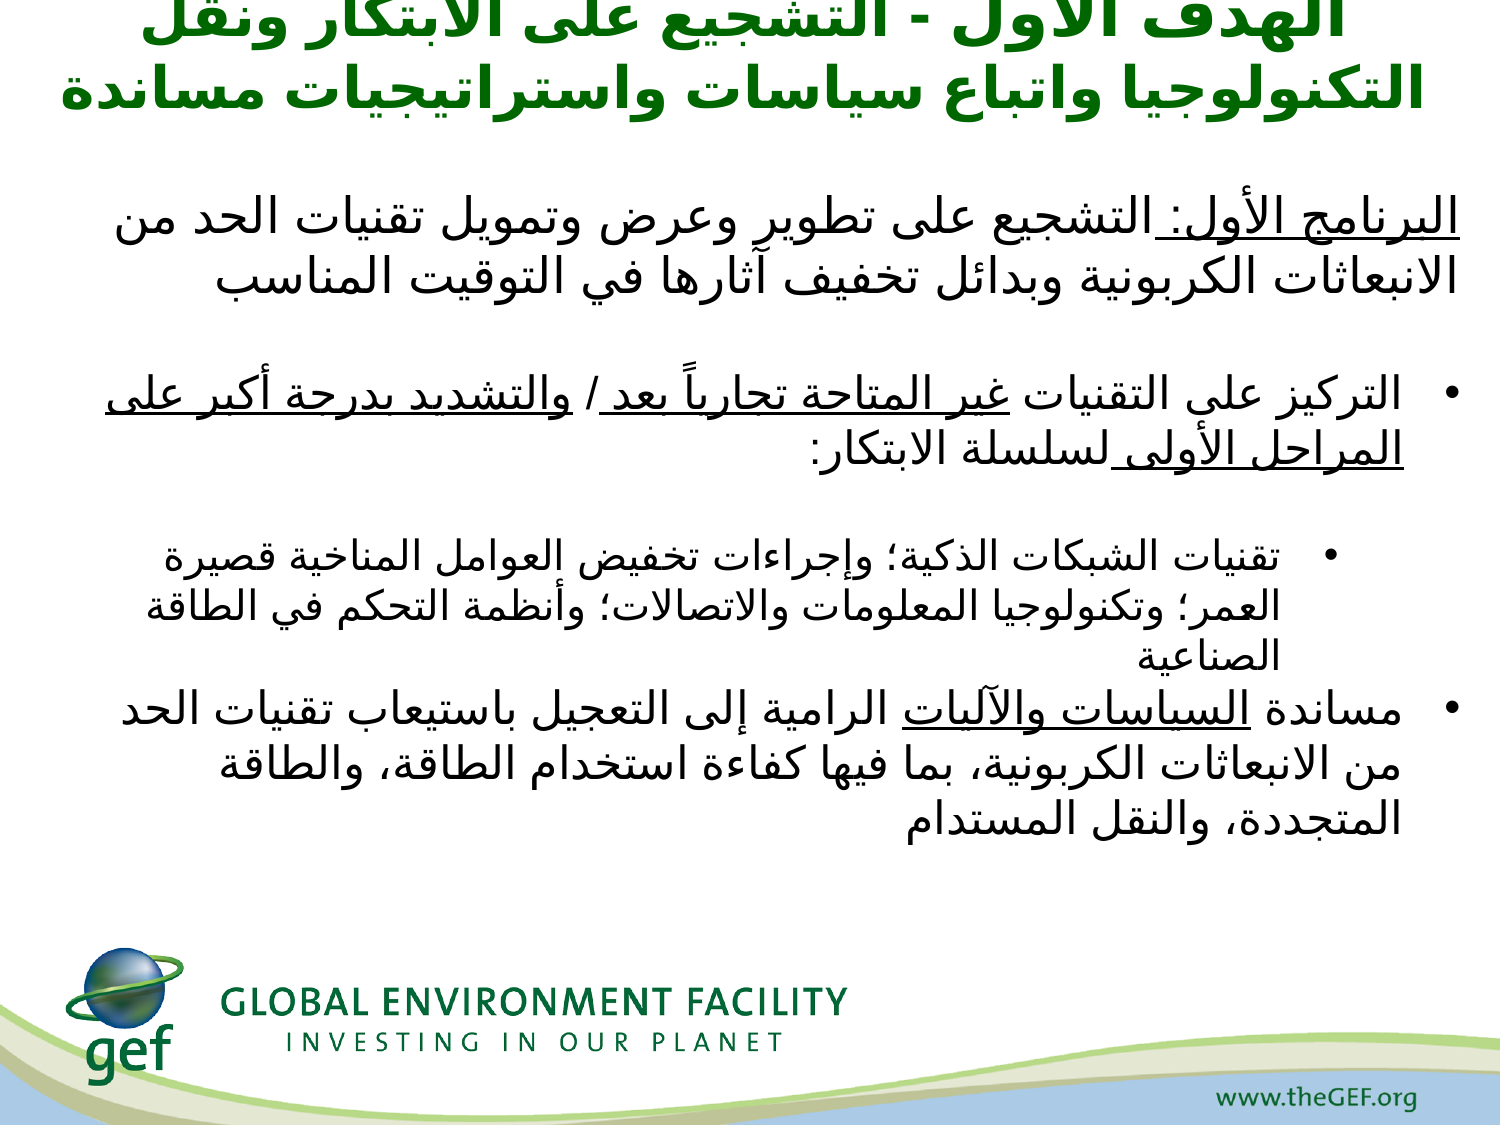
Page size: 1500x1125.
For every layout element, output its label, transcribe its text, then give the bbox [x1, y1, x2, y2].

text_box البرنامج الأول: التشجيع على تطوير وعرض وتمويل تقنيات الحد من الانبعاثات الكربونية وبدائل تخفيف آثارها في التوقيت المناسب التركيز على التقنيات غير المتاحة تجارياً بعد / والتشديد بدرجة أكبر على المراحل الأولى لسلسلة الابتكار: تقنيات الشبكات الذكية؛ وإجراءات تخفيض العوامل المناخية قصيرة العمر؛ وتكنولوجيا المعلومات والاتصالات؛ وأنظمة التحكم في الطاقة الصناعية مساندة السياسات والآليات الرامية إلى التعجيل باستيعاب تقنيات الحد من الانبعاثات الكربونية، بما فيها كفاءة استخدام الطاقة، والطاقة المتجددة، والنقل المستدام [37, 176, 1475, 1022]
title الهدف الأول - التشجيع على الابتكار ونقل التكنولوجيا واتباع سياسات واستراتيجيات مساندة [12, 12, 1476, 138]
picture [0, 920, 1500, 1125]
